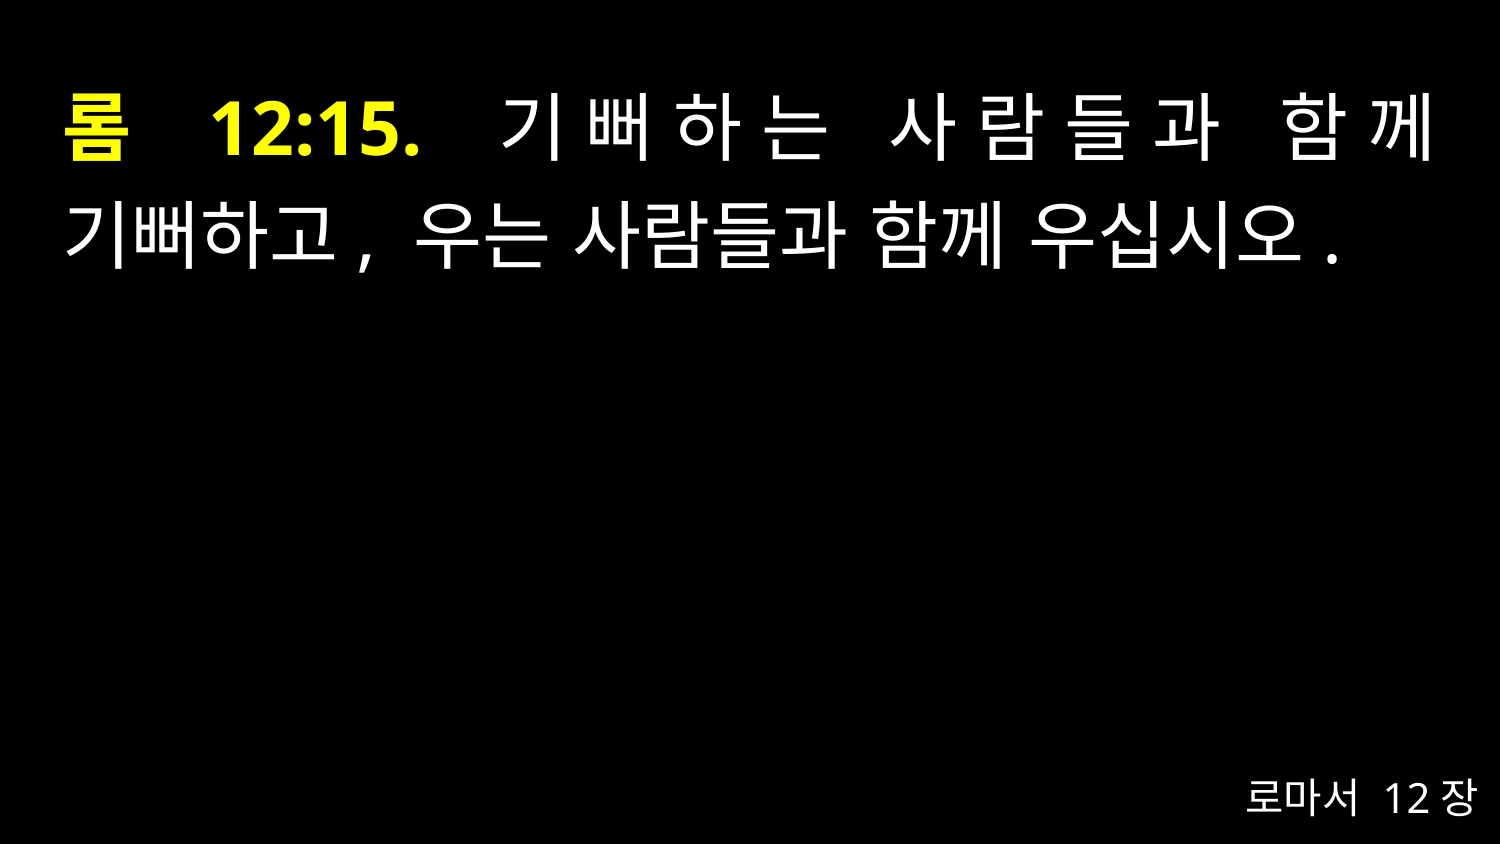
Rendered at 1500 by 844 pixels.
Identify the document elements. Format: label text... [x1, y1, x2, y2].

subtitle 로마서 12장 [916, 770, 1500, 844]
title 롬 12:15. 기뻐하는 사람들과 함께 기뻐하고, 우는 사람들과 함께 우십시오. [0, 0, 1500, 844]
